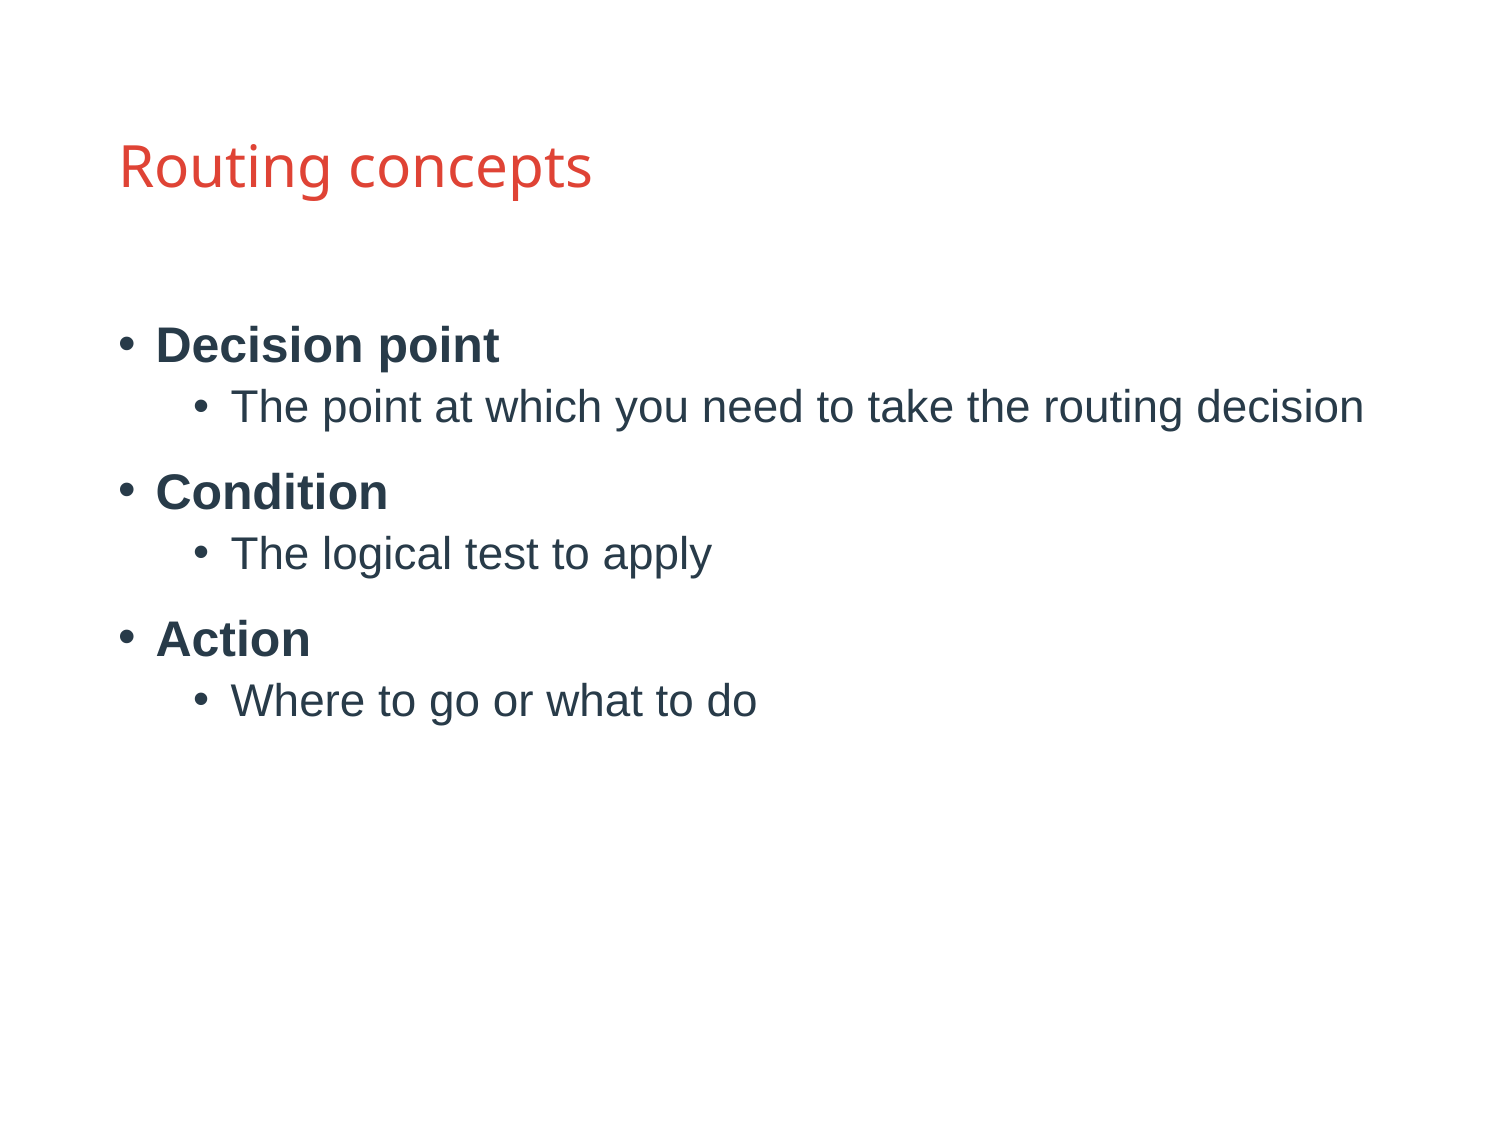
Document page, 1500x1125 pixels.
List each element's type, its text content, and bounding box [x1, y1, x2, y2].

title Routing concepts [103, 59, 1397, 278]
list Decision point The point at which you need to take the routing decision Condition The logical test to apply Action Where to go or what to do [103, 299, 1397, 1014]
